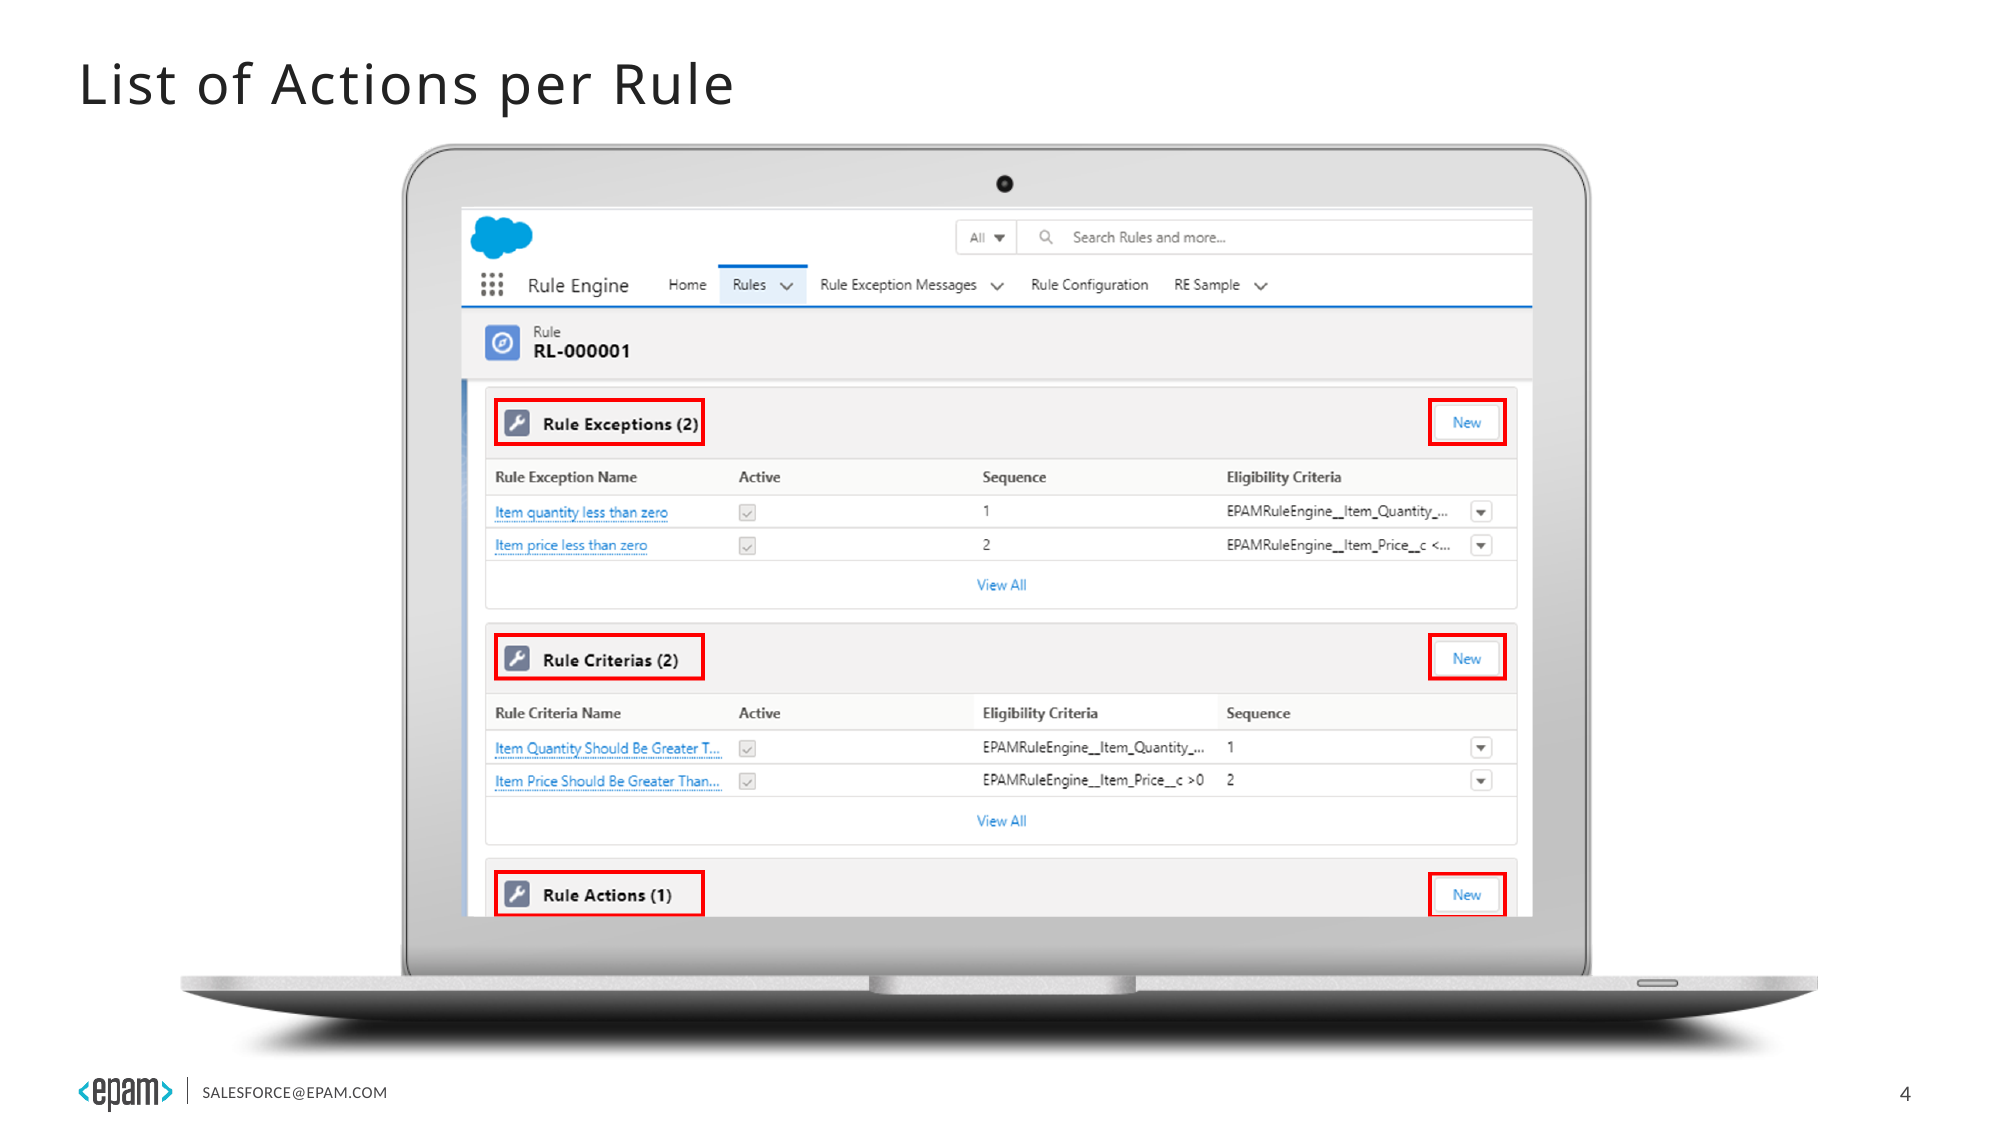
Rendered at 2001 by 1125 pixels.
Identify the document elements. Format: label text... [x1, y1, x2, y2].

picture [67, 1065, 183, 1124]
title List of Actions per Rule [78, 49, 1922, 117]
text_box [180, 143, 1819, 1061]
